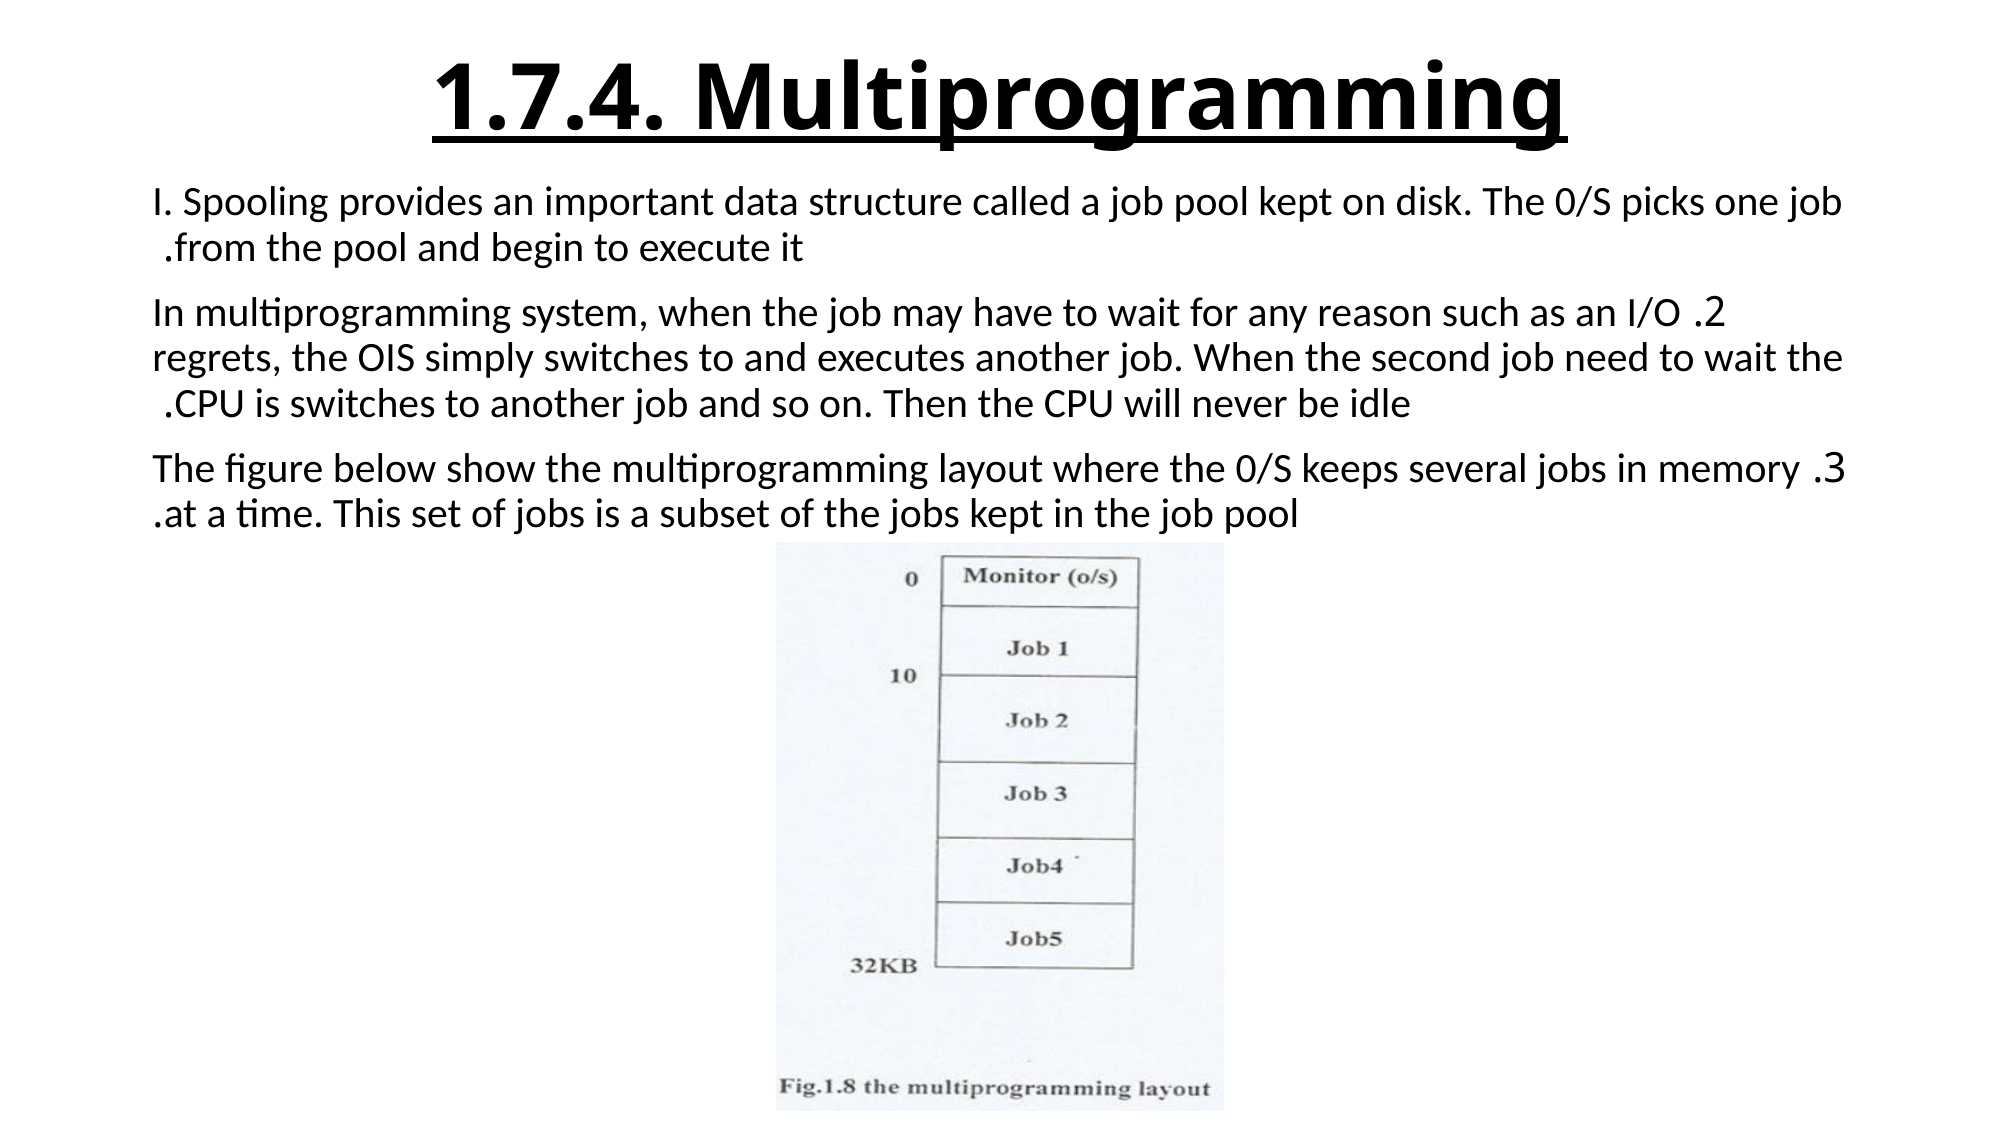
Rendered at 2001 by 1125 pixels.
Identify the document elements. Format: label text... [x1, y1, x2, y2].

text_box [0, 0, 2000, 75]
list I. Spooling provides an important data structure called a job pool kept on disk. The 0/S picks one job from the pool and begin to execute it. 2. In multiprogramming system, when the job may have to wait for any reason such as an I/O regrets, the OIS simply switches to and executes another job. When the second job need to wait the CPU is switches to another job and so on. Then the CPU will never be idle. 3. The figure below show the multiprogramming layout where the 0/S keeps several jobs in memory at a time. This set of jobs is a subset of the jobs kept in the job pool. [137, 172, 1863, 1014]
picture [775, 542, 1225, 1111]
title 1.7.4. Multiprogramming [137, 76, 1863, 172]
